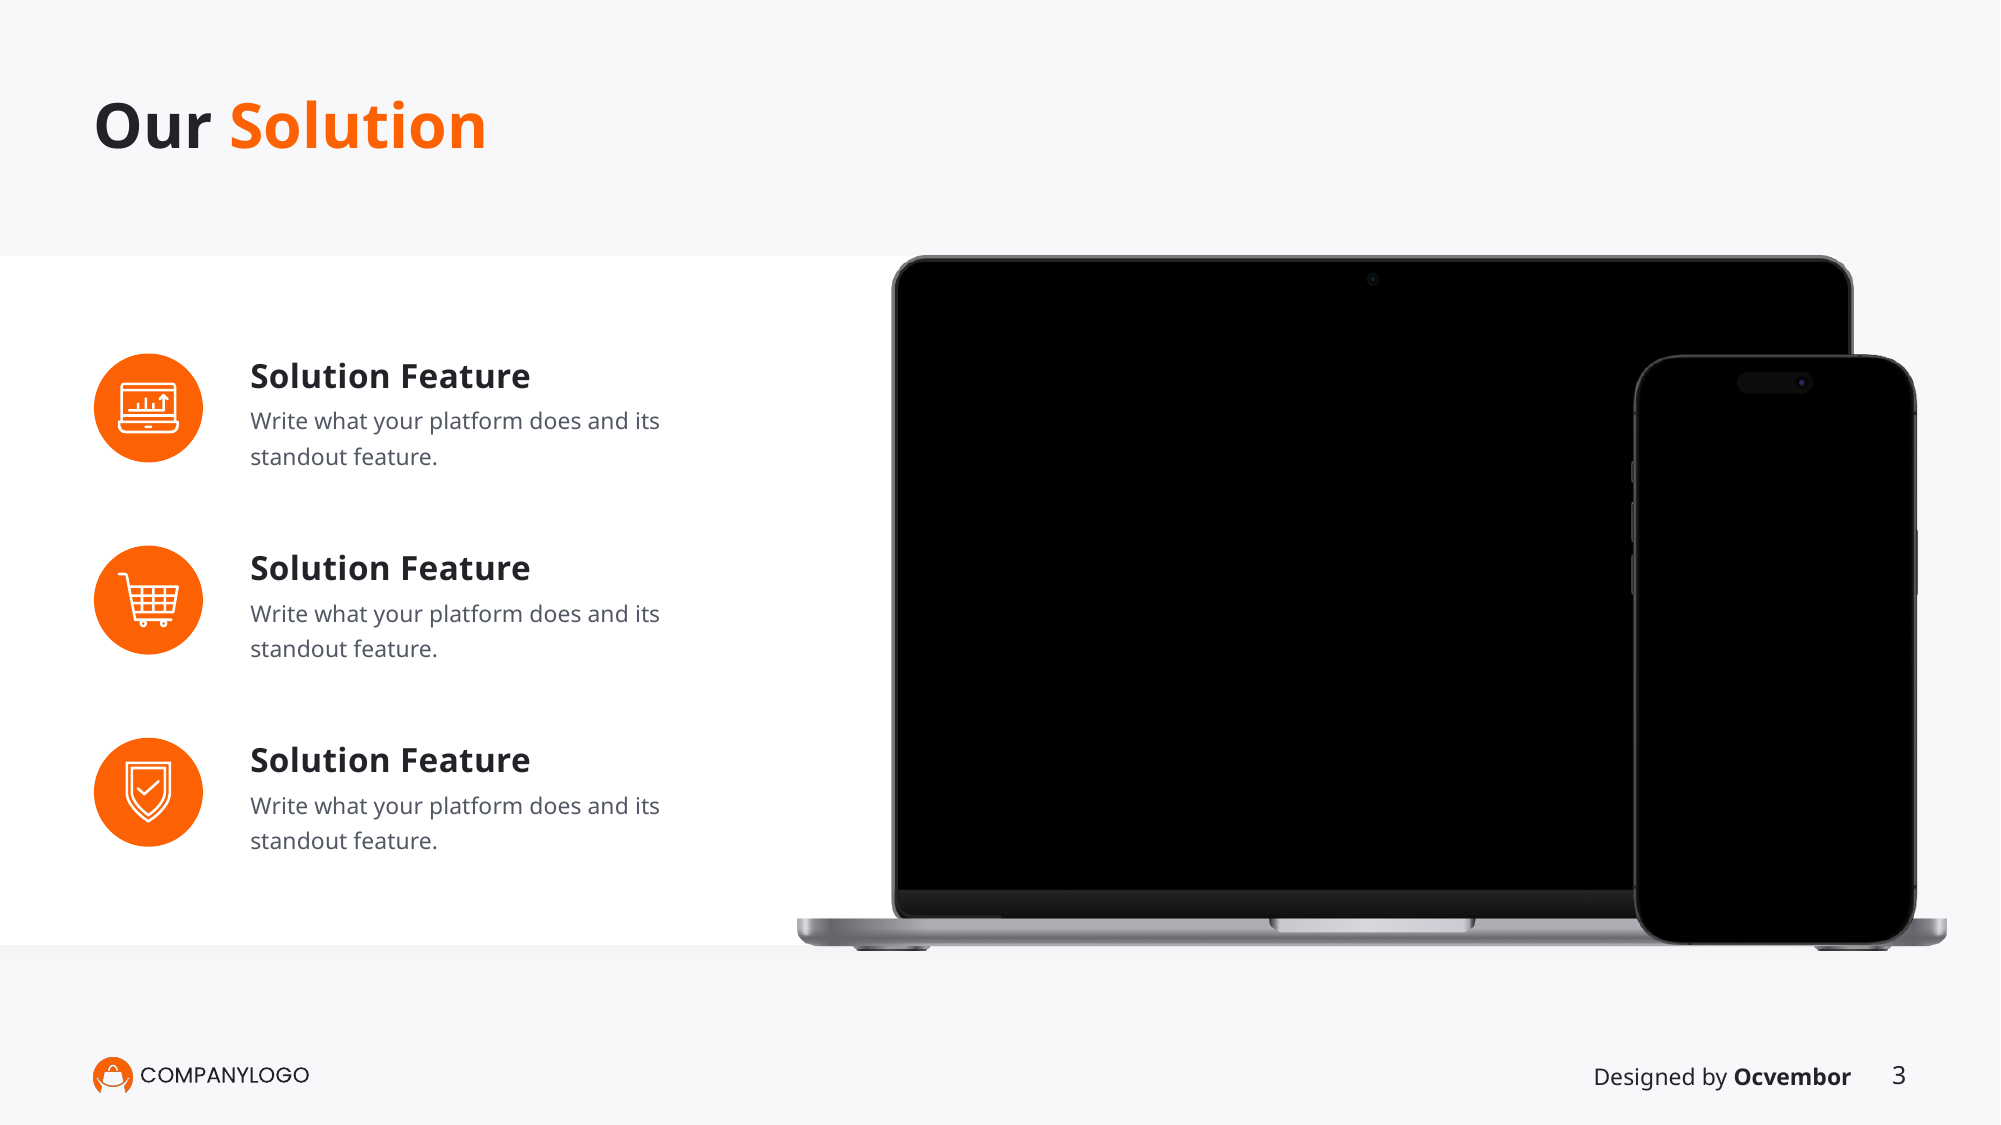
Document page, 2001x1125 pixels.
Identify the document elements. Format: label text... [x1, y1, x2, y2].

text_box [250, 531, 668, 669]
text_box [250, 339, 668, 477]
text_box [117, 572, 179, 628]
text_box [0, 255, 797, 946]
picture [797, 254, 1947, 952]
text_box [93, 352, 204, 464]
picture [93, 1057, 133, 1093]
text_box [93, 736, 204, 848]
title Our Solution [93, 85, 1907, 162]
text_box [250, 723, 668, 861]
text_box [117, 382, 179, 434]
text_box [93, 544, 204, 656]
text_box [125, 761, 172, 823]
